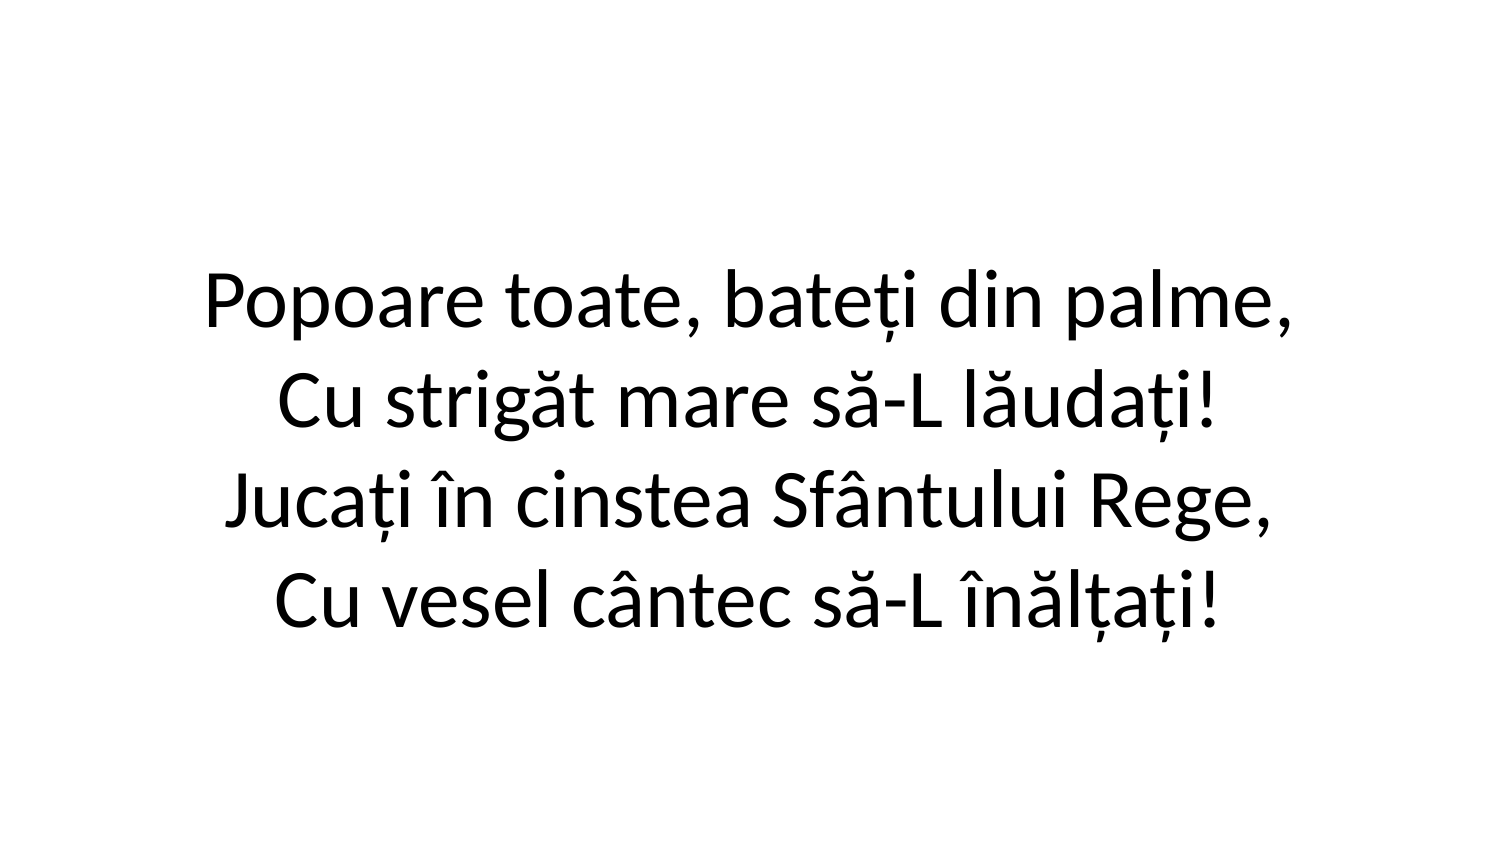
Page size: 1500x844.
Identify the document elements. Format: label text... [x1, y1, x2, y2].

text_box Popoare toate, bateți din palme, Cu strigăt mare să-L lăudați! Jucați în cinstea Sfântului Rege, Cu vesel cântec să-L înălțați! [188, 192, 1312, 652]
